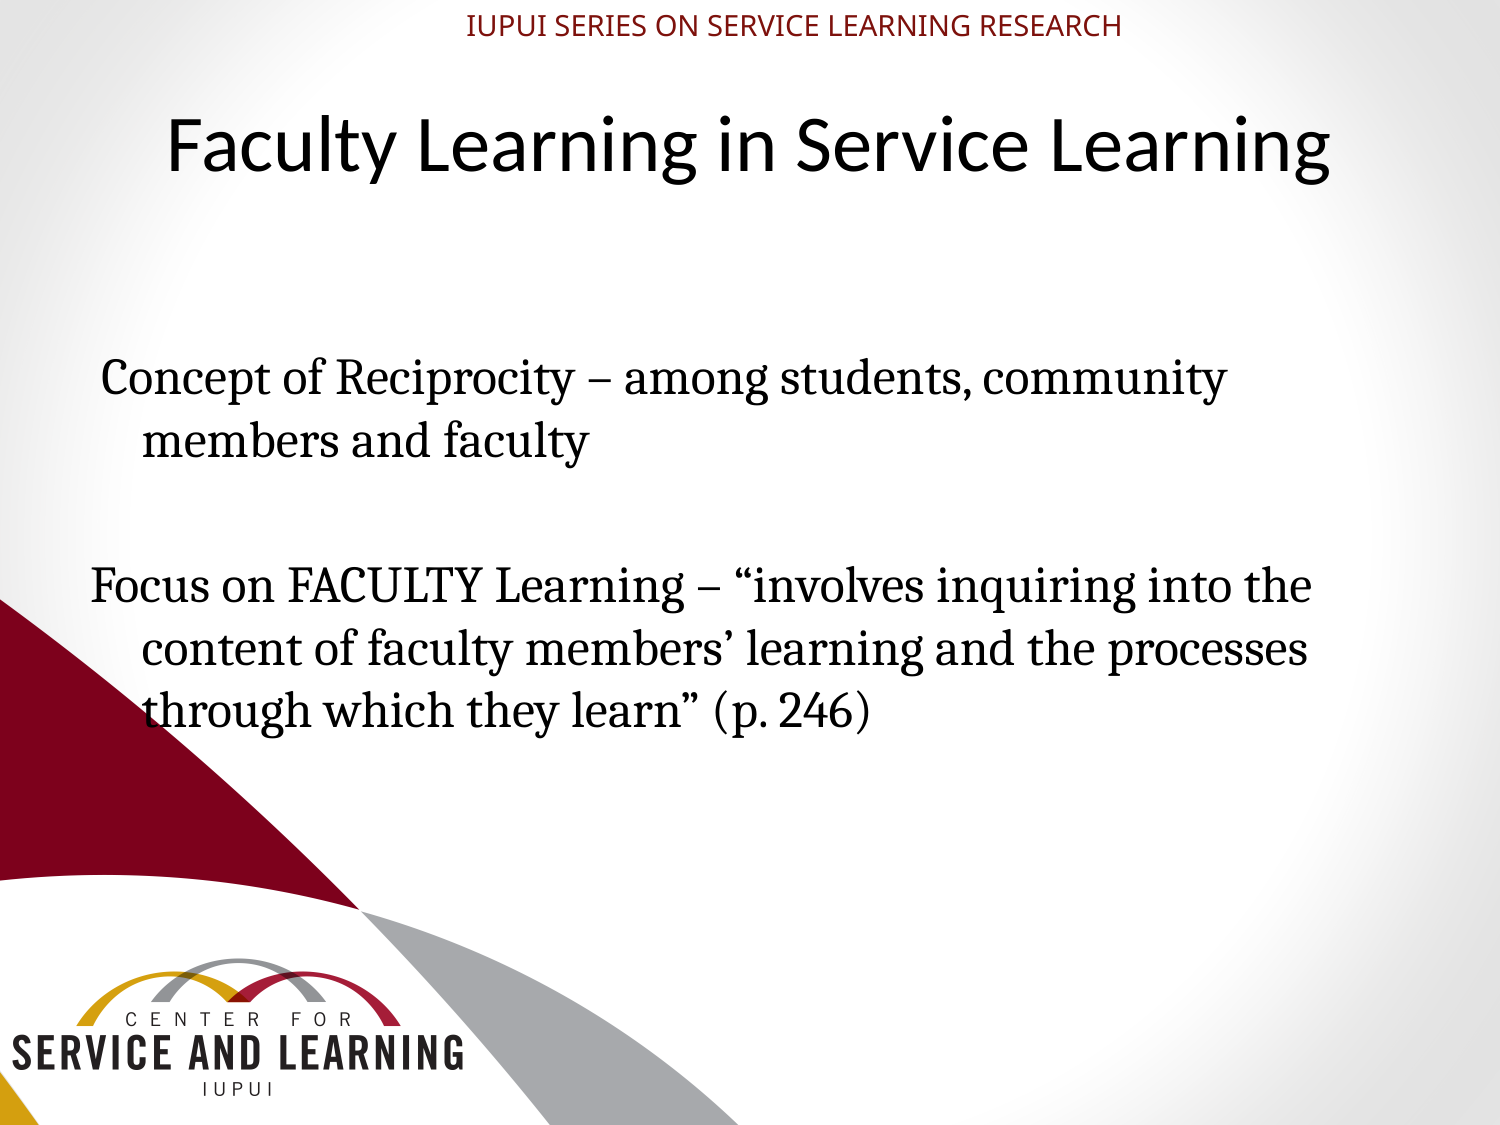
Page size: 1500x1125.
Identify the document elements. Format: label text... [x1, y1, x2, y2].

picture [0, 0, 1500, 1125]
list Concept of Reciprocity – among students, community members and faculty Focus on FACULTY Learning – “involves inquiring into the content of faculty members’ learning and the processes through which they learn” (p. 246) [75, 262, 1425, 747]
text_box IUPUI SERIES ON SERVICE LEARNING RESEARCH [381, 0, 1209, 50]
title Faculty Learning in Service Learning [75, 45, 1425, 233]
